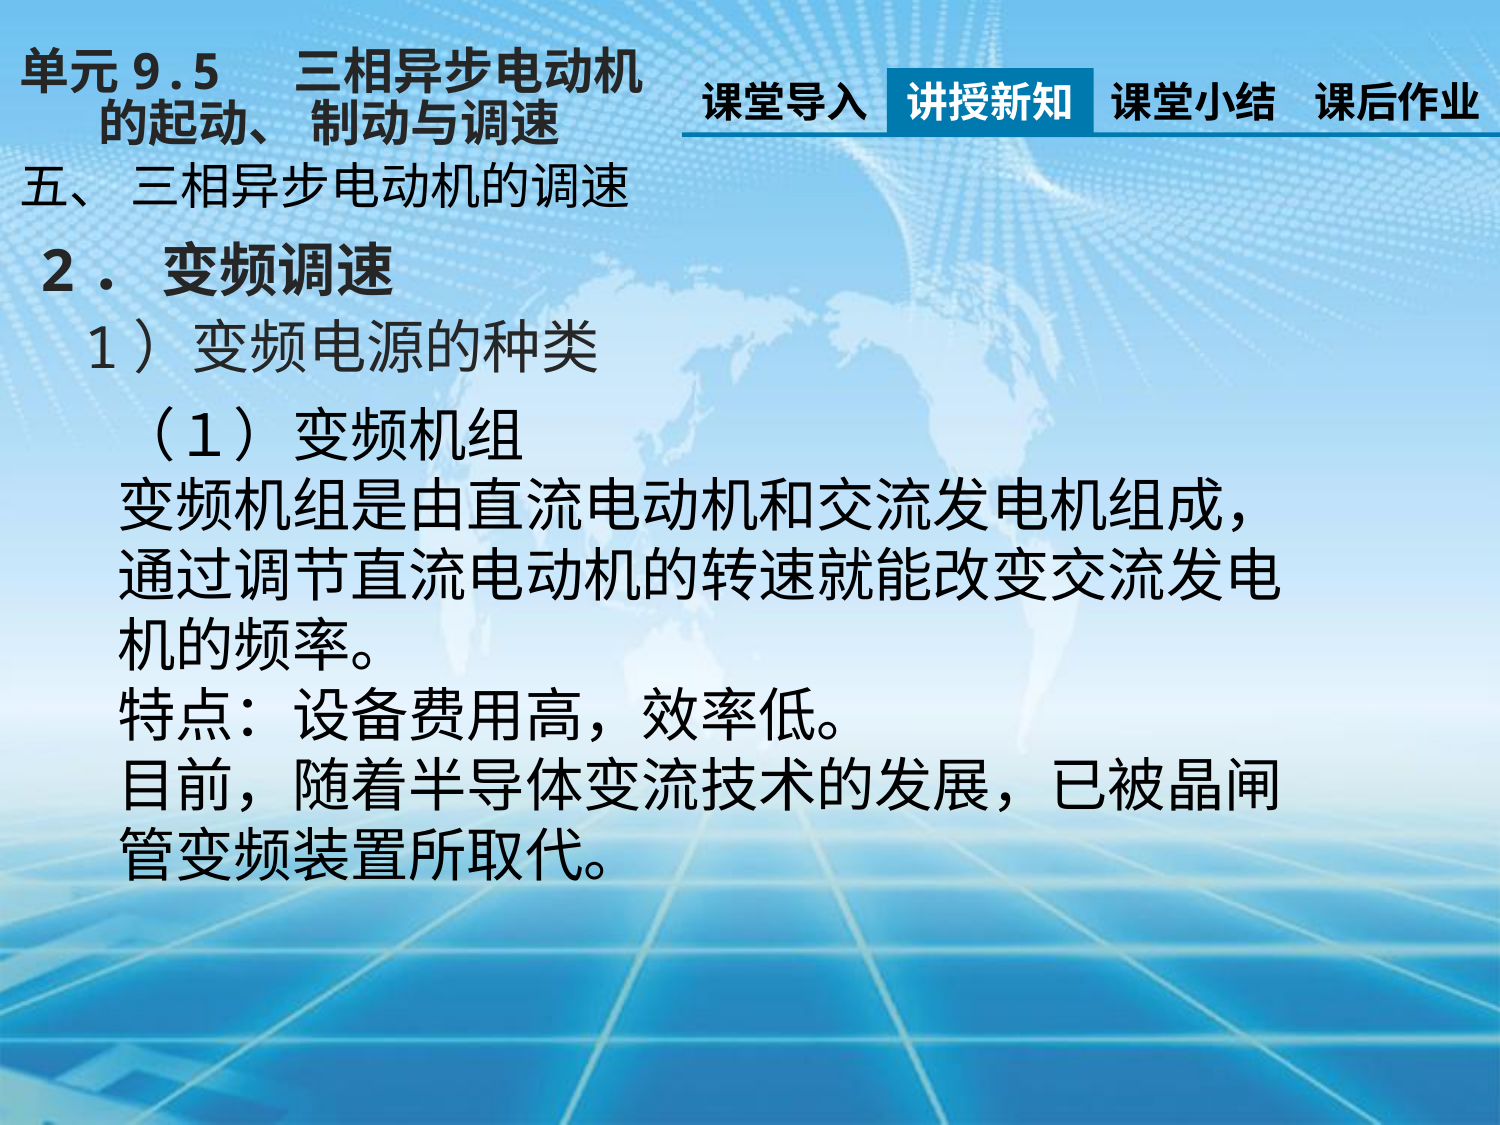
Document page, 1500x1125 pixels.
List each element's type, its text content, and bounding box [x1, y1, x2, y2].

picture [0, 0, 1500, 1125]
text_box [4, 39, 1500, 160]
text_box 1）变频电源的种类 [69, 302, 678, 388]
text_box （１）变频机组 变频机组是由直流电动机和交流发电机组成，通过调节直流电动机的转速就能改变交流发电机的频率。 特点：设备费用高，效率低。 目前，随着半导体变流技术的发展，已被晶闸管变频装置所取代。 [102, 390, 1300, 896]
text_box 五、 三相异步电动机的调速 [4, 160, 1355, 225]
text_box 2． 变频调速 [26, 225, 410, 310]
